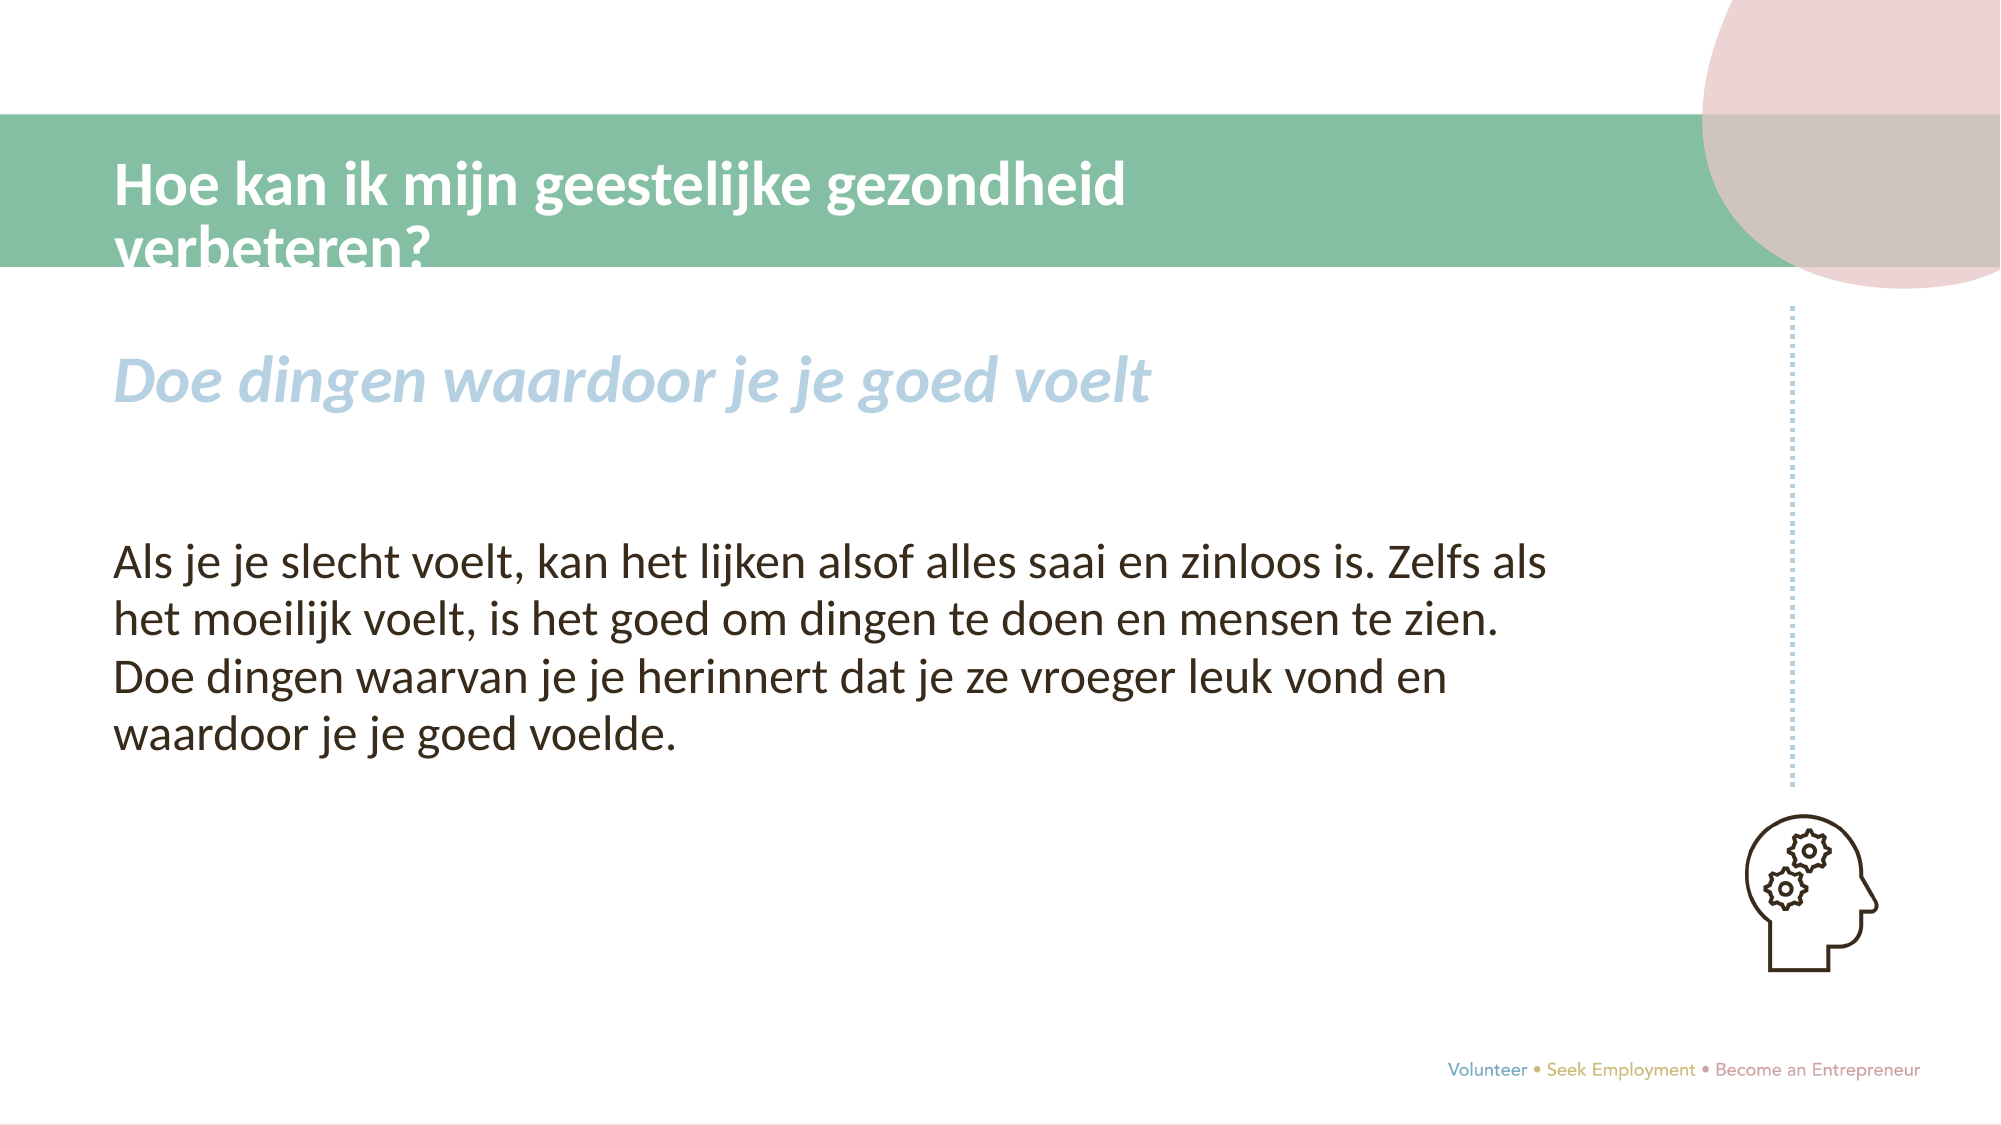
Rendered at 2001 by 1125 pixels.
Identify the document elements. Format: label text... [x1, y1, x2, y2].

picture [1717, 803, 1906, 992]
text_box [0, 113, 1797, 268]
text_box Hoe kan ik mijn geestelijke gezondheid verbeteren? [99, 147, 1312, 290]
text_box [1702, 0, 2000, 289]
text_box Doe dingen waardoor je je goed voelt Als je je slecht voelt, kan het lijken alsof alles saai en zinloos is. Zelfs als het moeilijk voelt, is het goed om dingen te doen en mensen te zien. Doe dingen waarvan je je herinnert dat je ze vroeger leuk vond en waardoor je je goed voelde. [98, 350, 1581, 975]
picture [1418, 1046, 1971, 1103]
